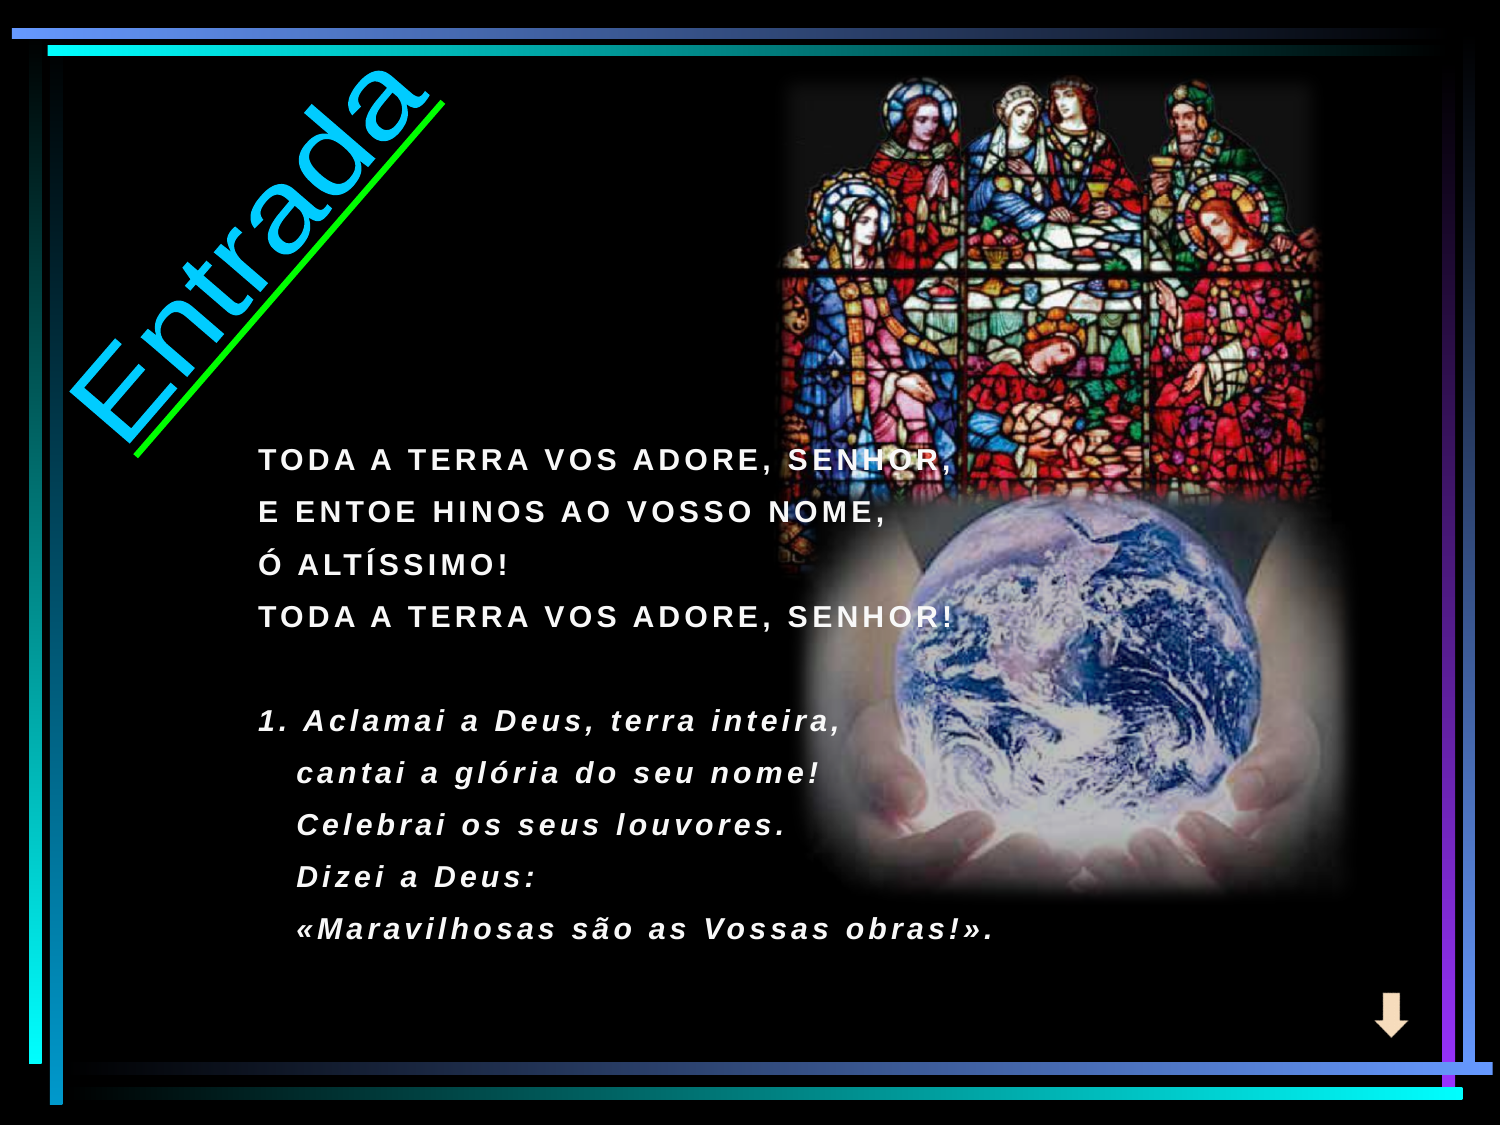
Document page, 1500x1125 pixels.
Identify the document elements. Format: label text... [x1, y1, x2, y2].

picture [768, 65, 1363, 910]
text_box TODA A TERRA VOS ADORE, SENHOR, E ENTOE HINOS AO VOSSO NOME, Ó ALTÍSSIMO! TODA A TERRA VOS ADORE, SENHOR! 1. Aclamai a Deus, terra inteira, cantai a glória do seu nome! Celebrai os seus louvores. Dizei a Deus: «Maravilhosas são as Vossas obras!». [243, 437, 1448, 974]
picture [1373, 990, 1411, 1035]
